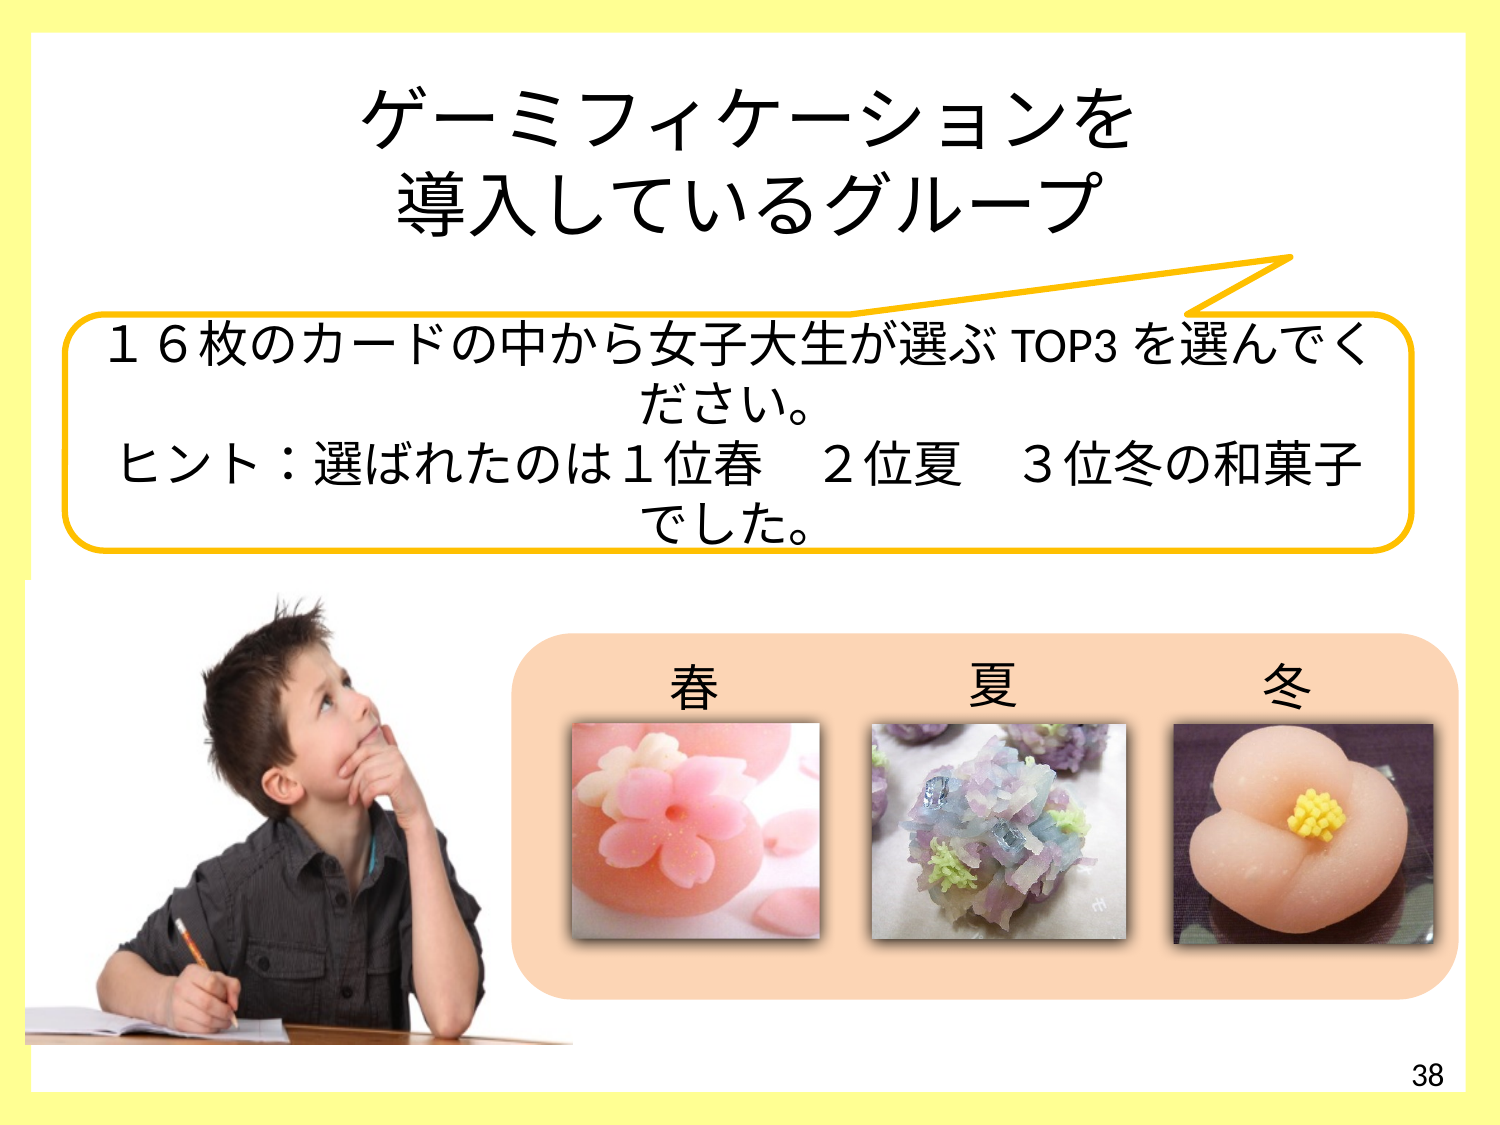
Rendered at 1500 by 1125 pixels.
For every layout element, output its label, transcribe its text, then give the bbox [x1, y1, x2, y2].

text_box [1173, 724, 1434, 944]
text_box 夏 [953, 645, 1025, 712]
text_box １６枚のカードの中から女子大生が選ぶTOP3を選んでください。 ヒント：選ばれたのは１位春 ２位夏 ３位冬の和菓子でした。 [62, 254, 1414, 553]
text_box [0, 0, 1500, 1125]
text_box [576, 631, 1461, 1002]
text_box [0, 35, 1464, 1125]
slide_number 38 [1363, 1042, 1460, 1103]
text_box [871, 724, 1127, 939]
picture [24, 580, 820, 1045]
text_box 冬 [1247, 647, 1351, 712]
text_box 春 [654, 648, 762, 711]
title ゲーミフィケーションを 導入しているグループ [75, 66, 1425, 254]
